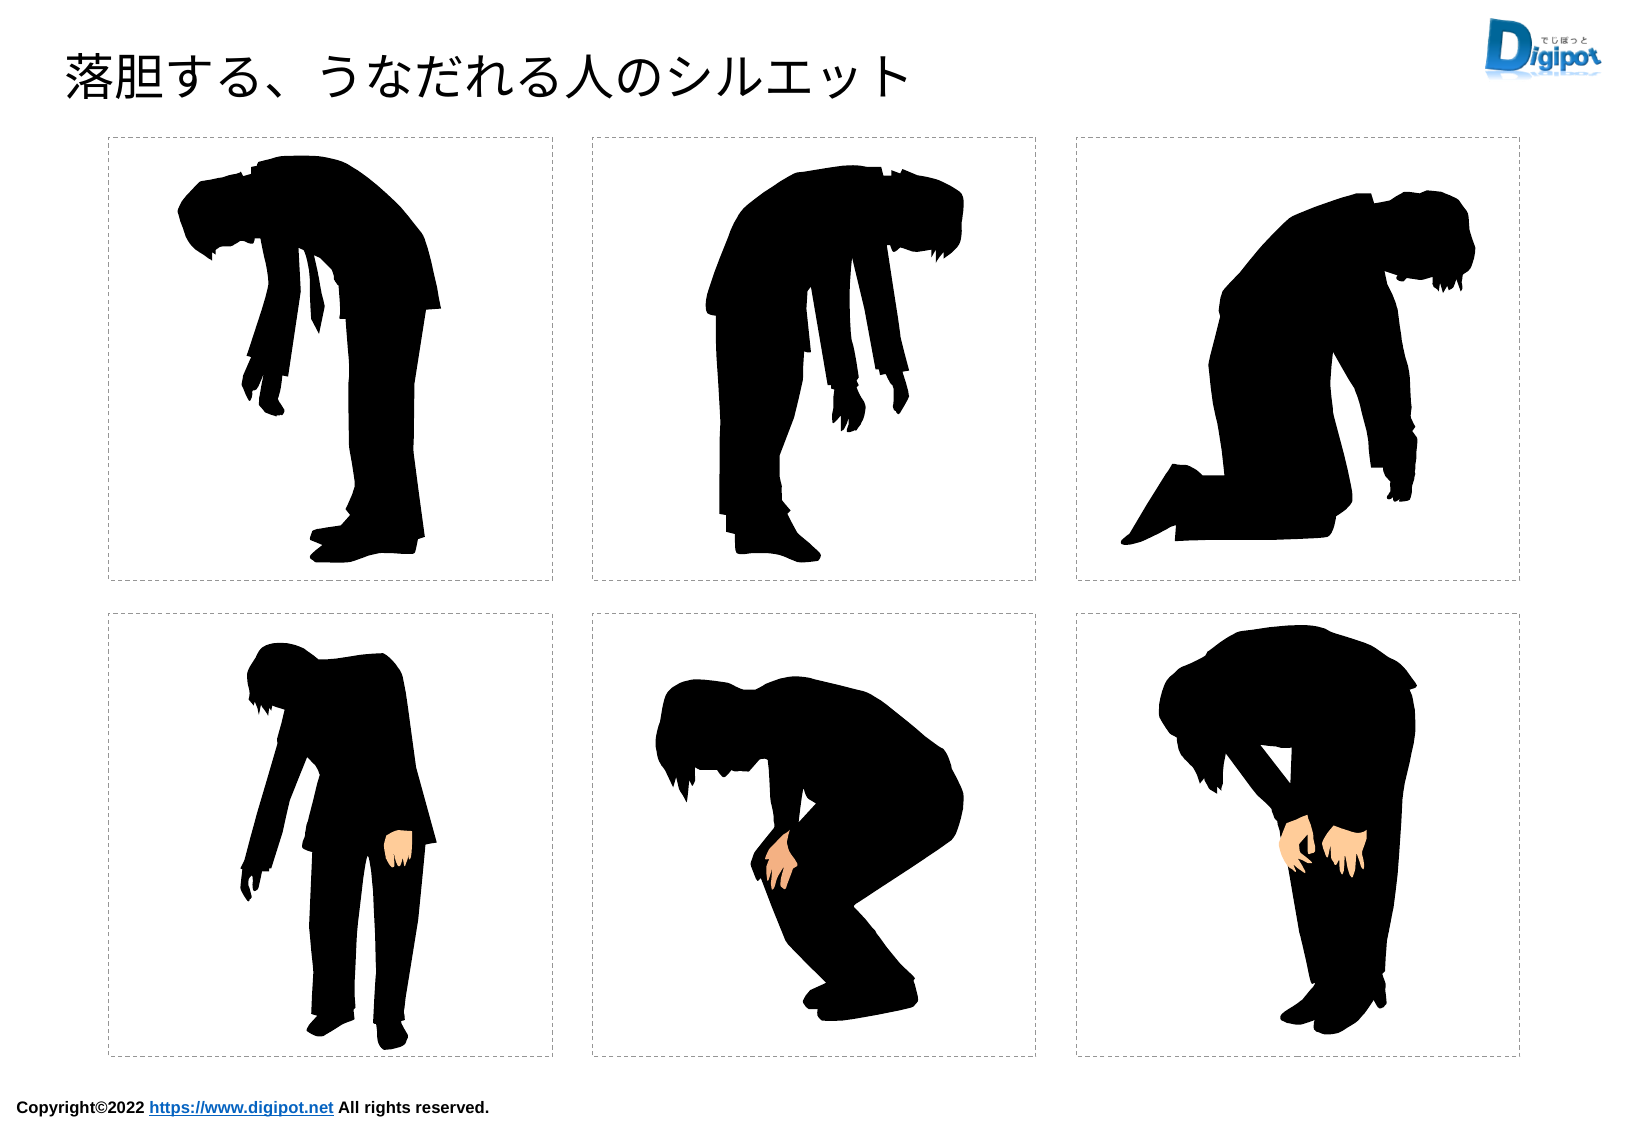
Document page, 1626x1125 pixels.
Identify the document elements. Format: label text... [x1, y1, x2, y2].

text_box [655, 676, 964, 1021]
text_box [240, 642, 437, 1050]
text_box [1120, 190, 1476, 545]
text_box [705, 165, 964, 563]
text_box [177, 155, 442, 563]
text_box 落胆する、うなだれる人のシルエット [49, 38, 930, 113]
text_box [1158, 625, 1417, 1035]
picture [1485, 18, 1602, 82]
